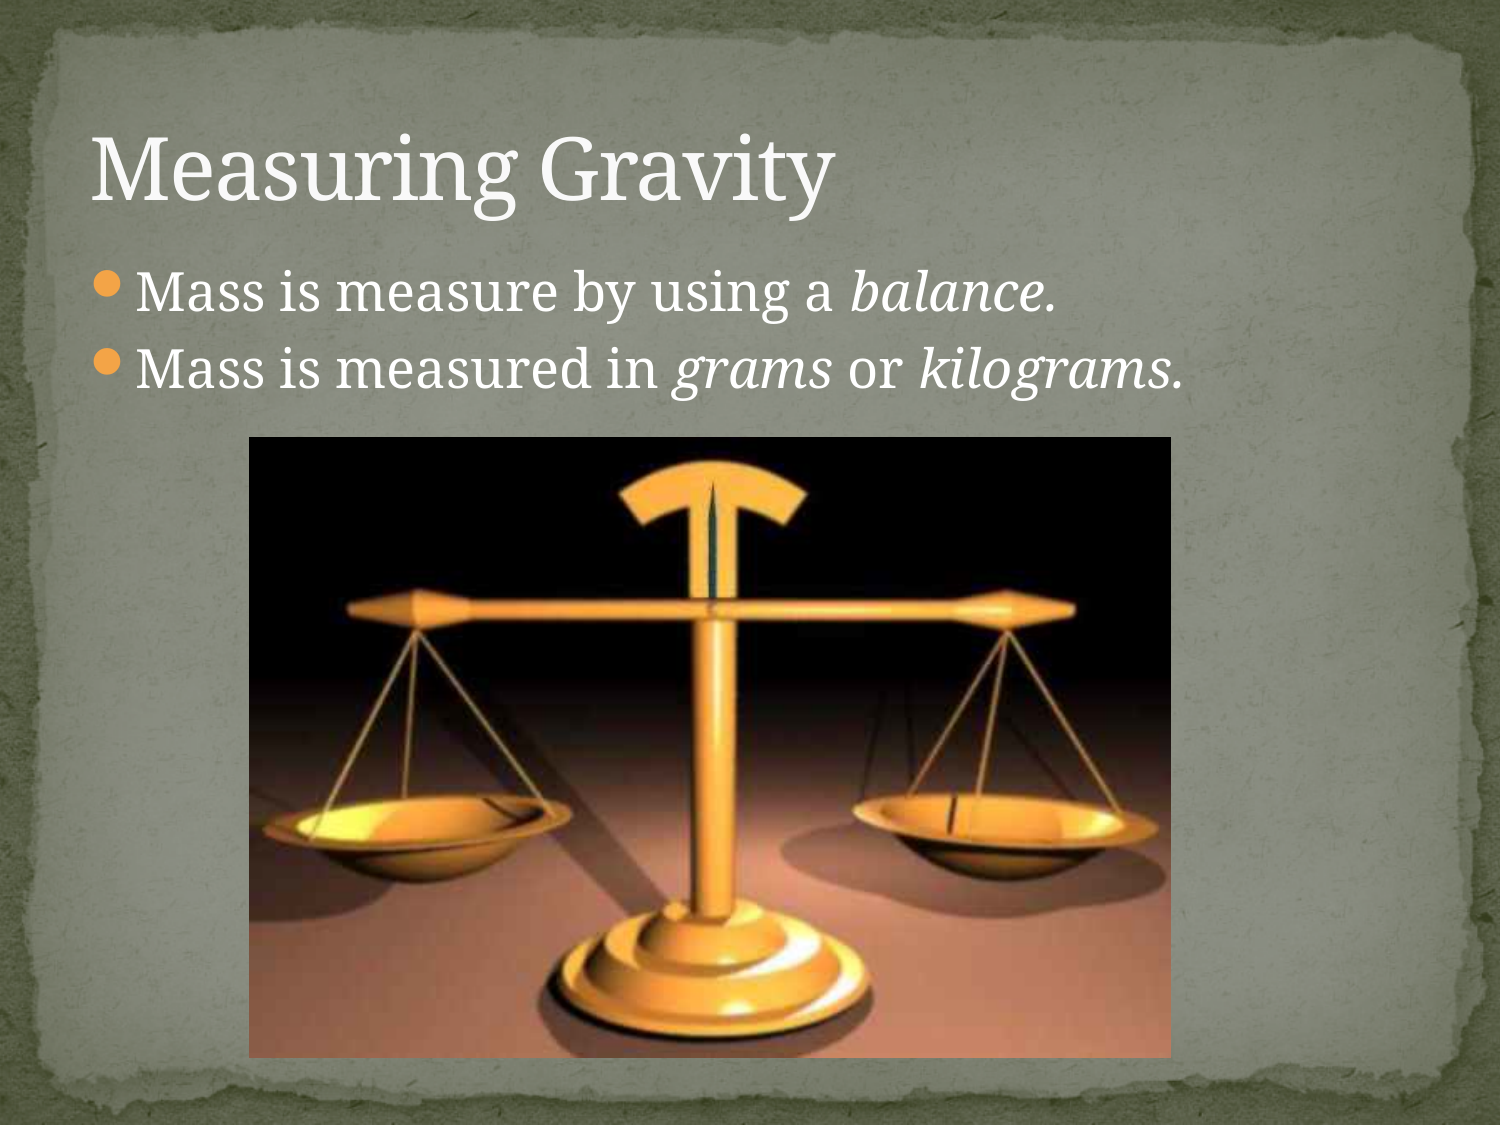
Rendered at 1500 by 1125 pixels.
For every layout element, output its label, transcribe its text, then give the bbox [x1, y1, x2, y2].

picture [249, 437, 1171, 1058]
list Mass is measure by using a balance. Mass is measured in grams or kilograms. [75, 249, 1425, 1000]
title Measuring Gravity [74, 24, 1425, 225]
